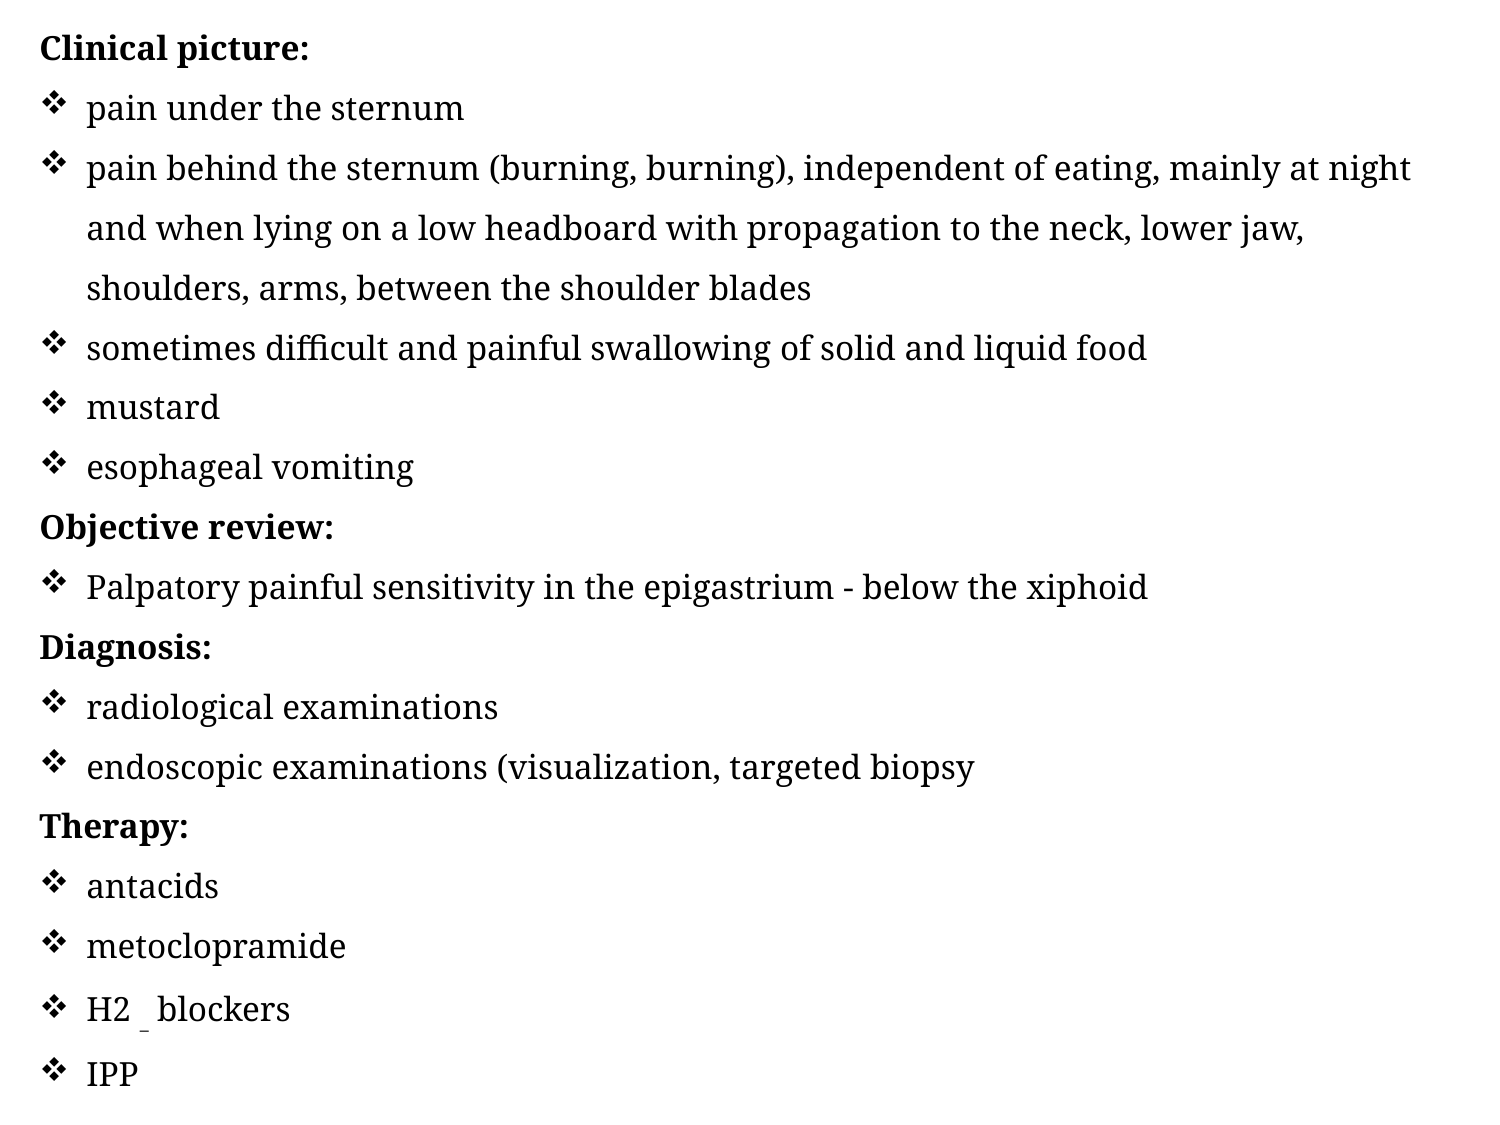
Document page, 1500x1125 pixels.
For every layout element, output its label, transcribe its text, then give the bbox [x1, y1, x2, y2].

text_box Clinical picture: pain under the sternum pain behind the sternum (burning, burning), independent of eating, mainly at night and when lying on a low headboard with propagation to the neck, lower jaw, shoulders, arms, between the shoulder blades sometimes difficult and painful swallowing of solid and liquid food mustard esophageal vomiting Objective review: Palpatory painful sensitivity in the epigastrium - below the xiphoid Diagnosis: radiological examinations endoscopic examinations (visualization, targeted biopsy Therapy: antacids metoclopramide H2 _ blockers IPP [24, 0, 1438, 1125]
